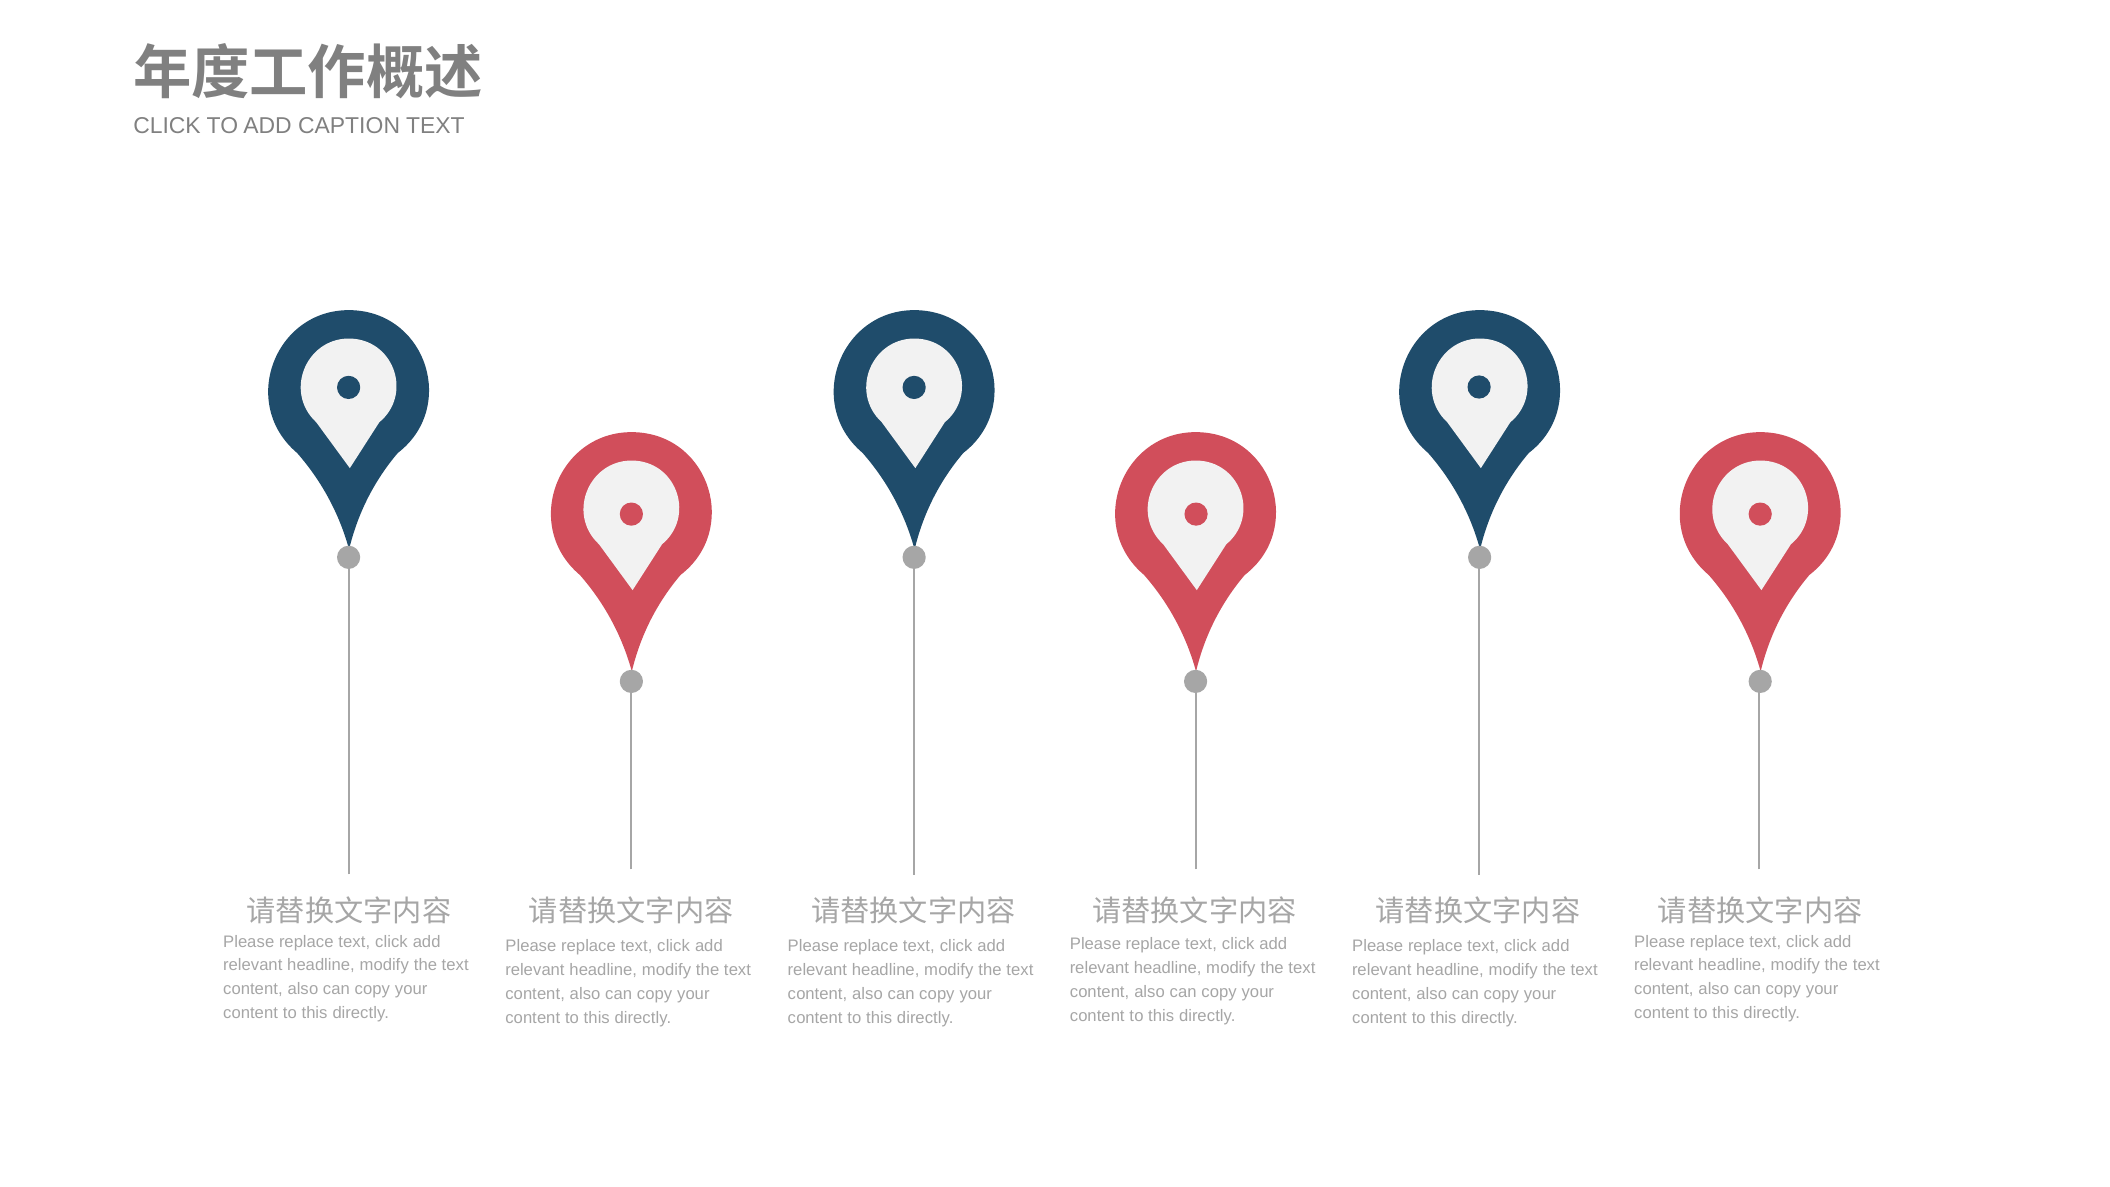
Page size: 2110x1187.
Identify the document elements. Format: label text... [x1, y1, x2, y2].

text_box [787, 310, 1040, 1027]
text_box 年度工作概述 [133, 35, 513, 106]
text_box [1069, 432, 1322, 1024]
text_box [223, 310, 475, 1022]
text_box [505, 432, 758, 1027]
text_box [1351, 310, 1604, 1027]
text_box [1634, 432, 1887, 1022]
text_box CLICK TO ADD CAPTION TEXT [133, 110, 513, 138]
